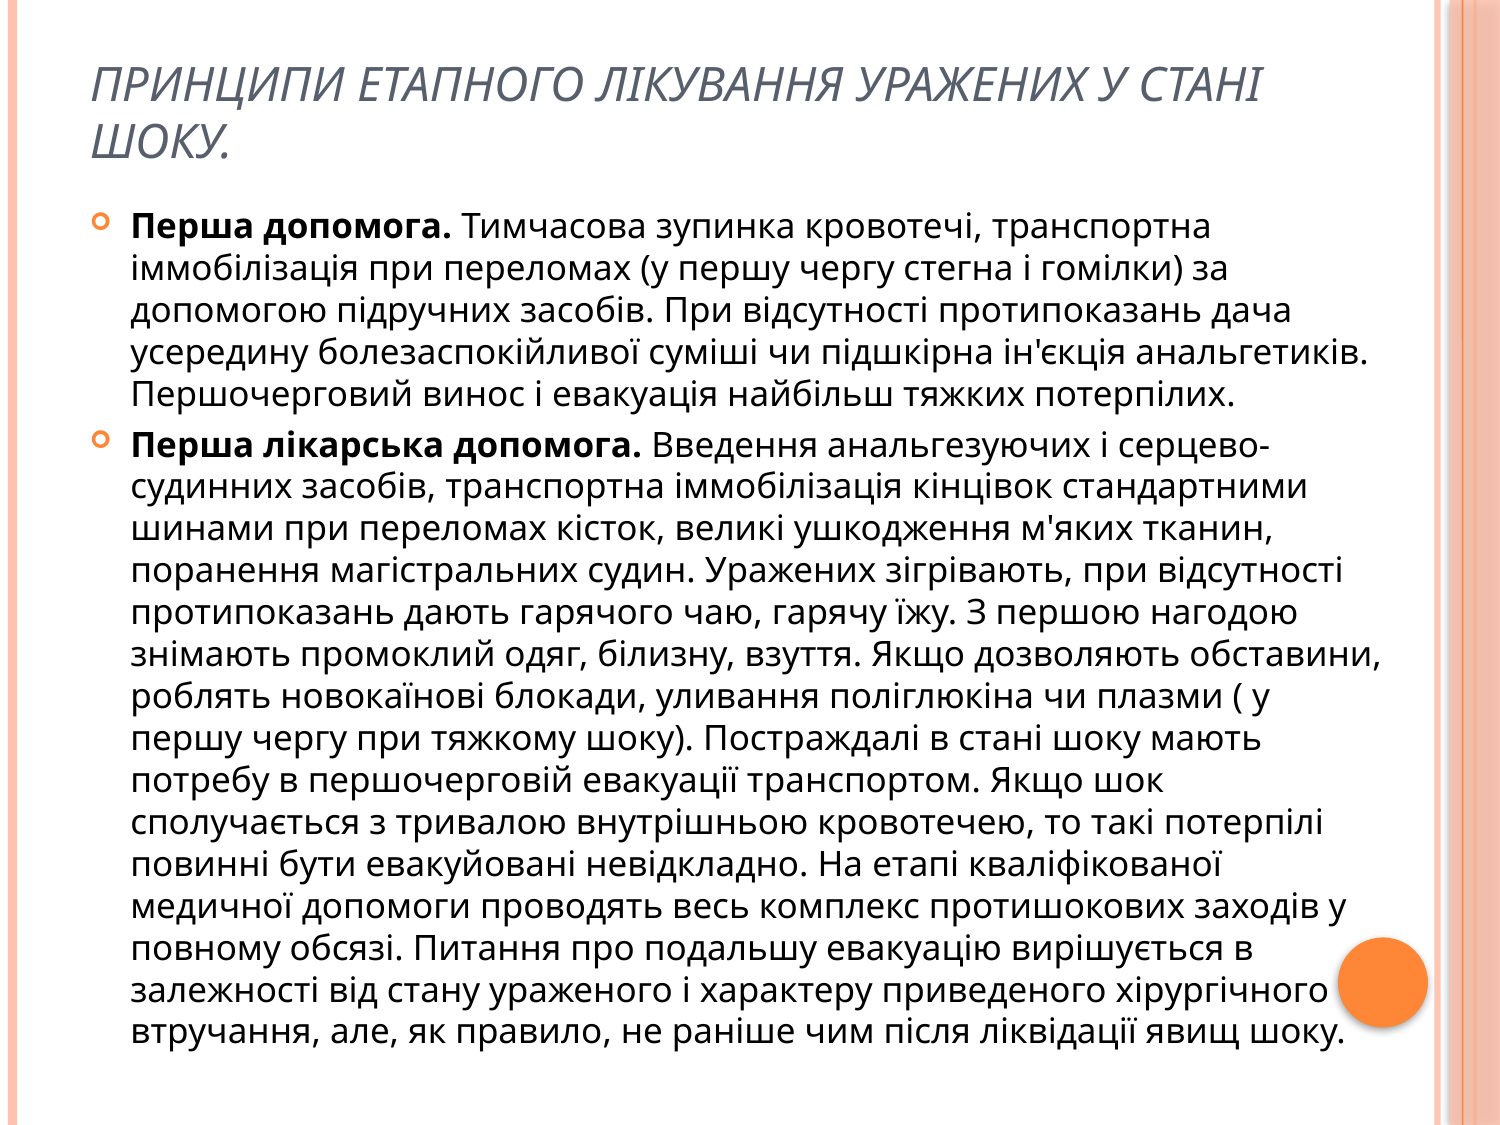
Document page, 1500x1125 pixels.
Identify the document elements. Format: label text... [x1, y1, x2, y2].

title Принципи етапного лікування уражених у стані шоку. [75, 45, 1300, 196]
list Перша допомога. Тимчасова зупинка кровотечі, транспортна іммобілізація при переломах (у першу чергу стегна і гомілки) за допомогою підручних засобів. При відсутності протипоказань дача усередину болезаспокійливої суміші чи підшкірна ін'єкція анальгетиків. Першочерговий винос і евакуація найбільш тяжких потерпілих. Перша лікарська допомога. Введення анальгезуючих і серцево-судинних засобів, транспортна іммобілізація кінцівок стандартними шинами при переломах кісток, великі ушкодження м'яких тканин, поранення магістральних судин. Уражених зігрівають, при відсутності протипоказань дають гарячого чаю, гарячу їжу. З першою нагодою знімають промоклий одяг, білизну, взуття. Якщо дозволяють обставини, роблять новокаїнові блокади, уливання поліглюкіна чи плазми ( у першу чергу при тяжкому шоку). Постраждалі в стані шоку мають потребу в першочерговій евакуації транспортом. Якщо шок сполучається з тривалою внутрішньою кровотечею, то такі потерпілі повинні бути евакуйовані невідкладно. На етапі кваліфікованої медичної допомоги проводять весь комплекс протишокових заходів у повному обсязі. Питання про подальшу евакуацію вирішується в залежності від стану ураженого і характеру приведеного хірургічного втручання, але, як правило, не раніше чим після ліквідації явищ шоку. [75, 196, 1400, 1106]
